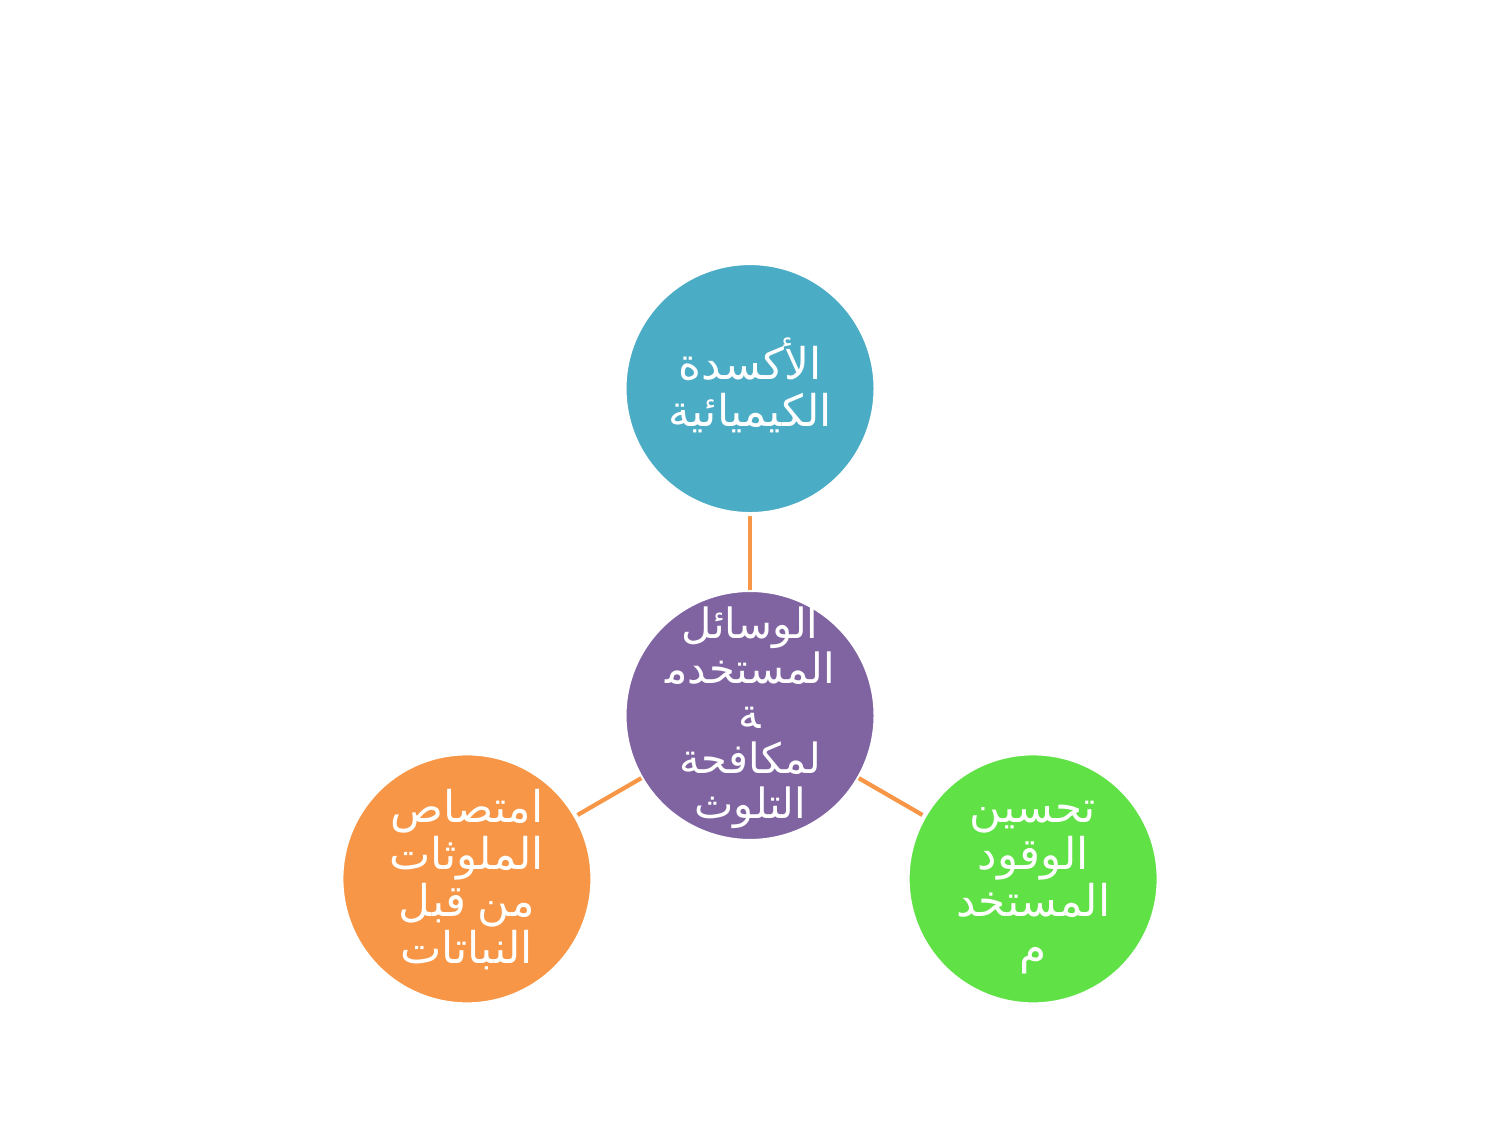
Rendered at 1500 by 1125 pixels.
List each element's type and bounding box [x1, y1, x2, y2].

list [74, 262, 1426, 1006]
